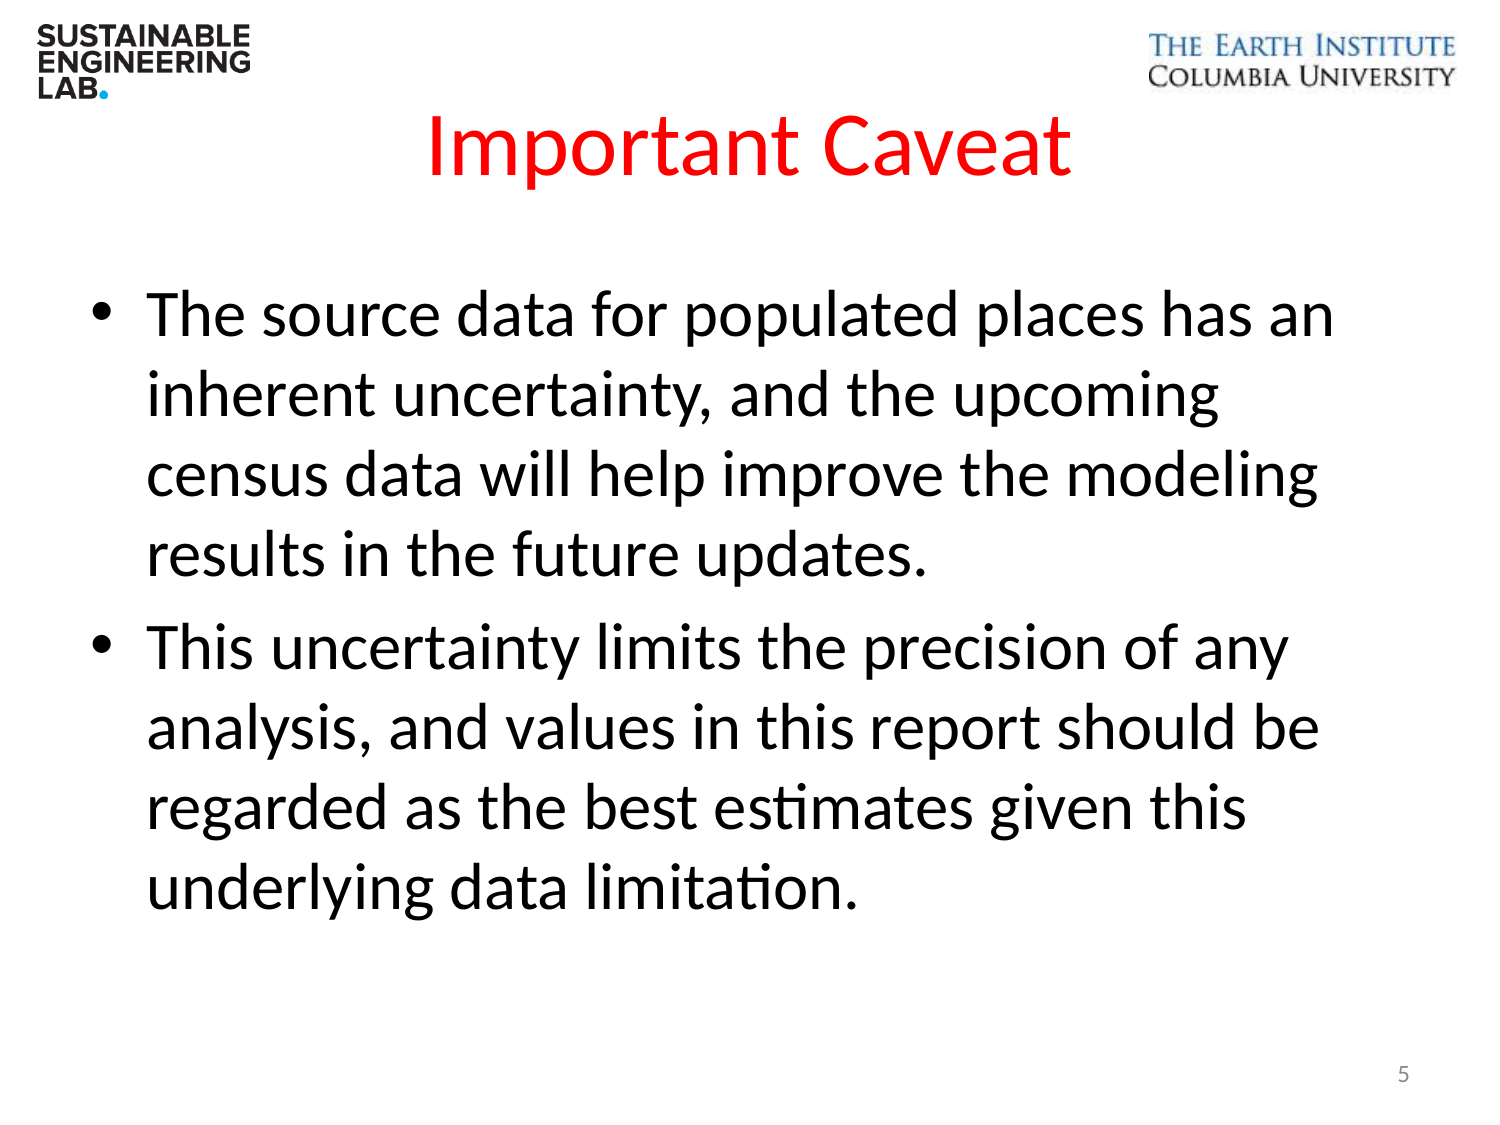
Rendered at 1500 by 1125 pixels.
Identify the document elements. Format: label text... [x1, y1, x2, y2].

list The source data for populated places has an inherent uncertainty, and the upcoming census data will help improve the modeling results in the future updates. This uncertainty limits the precision of any analysis, and values in this report should be regarded as the best estimates given this underlying data limitation. [75, 262, 1425, 1005]
slide_number 5 [1074, 1042, 1425, 1103]
picture [37, 24, 250, 99]
title Important Caveat [75, 45, 1425, 233]
picture [1149, 31, 1457, 119]
